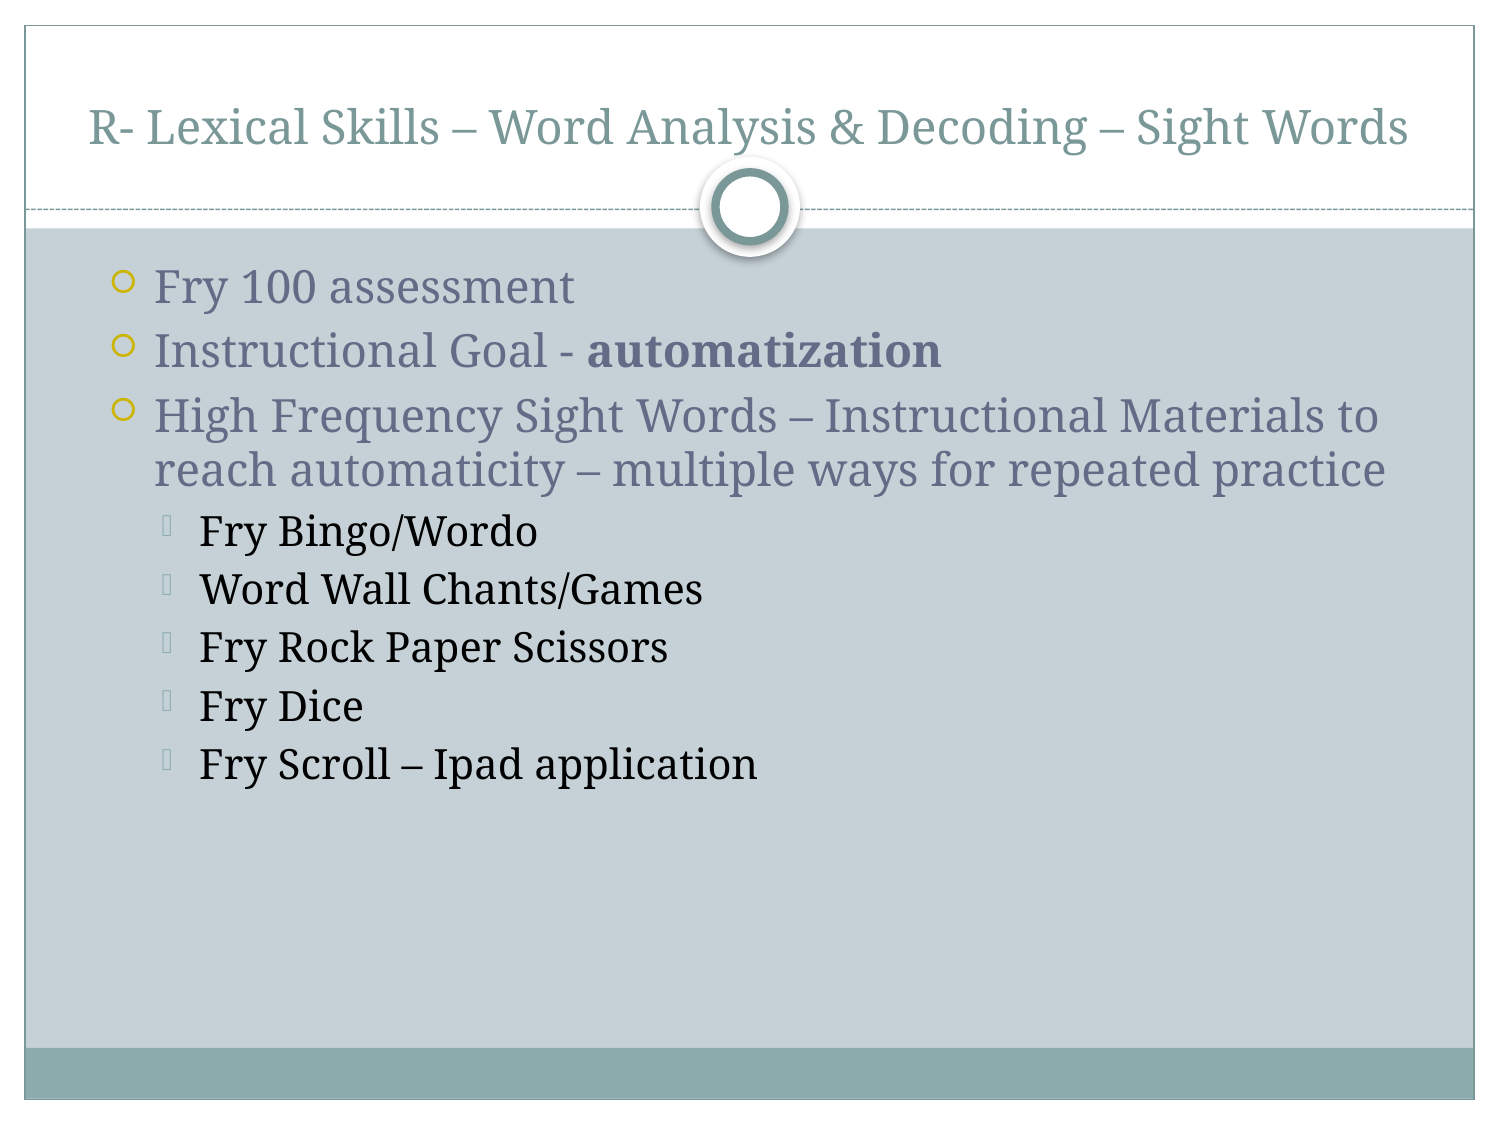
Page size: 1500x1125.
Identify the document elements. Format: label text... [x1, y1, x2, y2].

title R- Lexical Skills – Word Analysis & Decoding – Sight Words [49, 37, 1450, 162]
list Fry 100 assessment Instructional Goal - automatization High Frequency Sight Words – Instructional Materials to reach automaticity – multiple ways for repeated practice Fry Bingo/Wordo Word Wall Chants/Games Fry Rock Paper Scissors Fry Dice Fry Scroll – Ipad application [49, 250, 1445, 1001]
